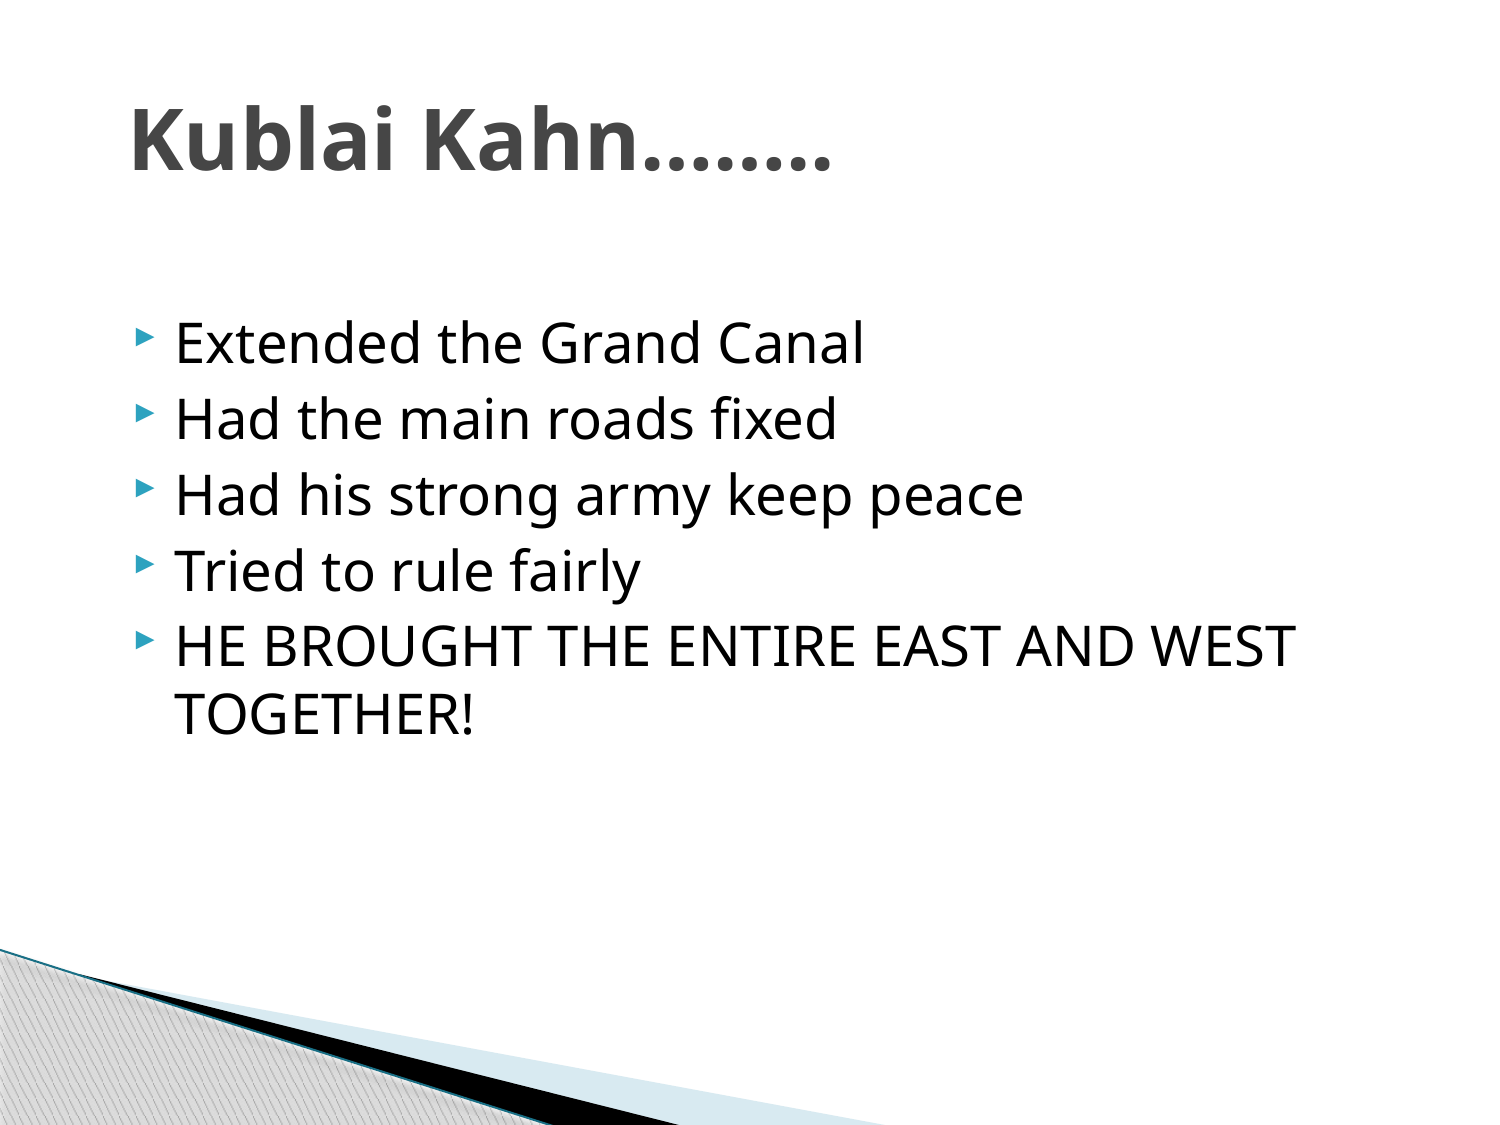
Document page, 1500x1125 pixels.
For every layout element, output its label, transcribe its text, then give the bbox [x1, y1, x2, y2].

title Kublai Kahn…….. [112, 50, 1455, 223]
list Extended the Grand Canal Had the main roads fixed Had his strong army keep peace Tried to rule fairly HE BROUGHT THE ENTIRE EAST AND WEST TOGETHER! [99, 299, 1443, 987]
